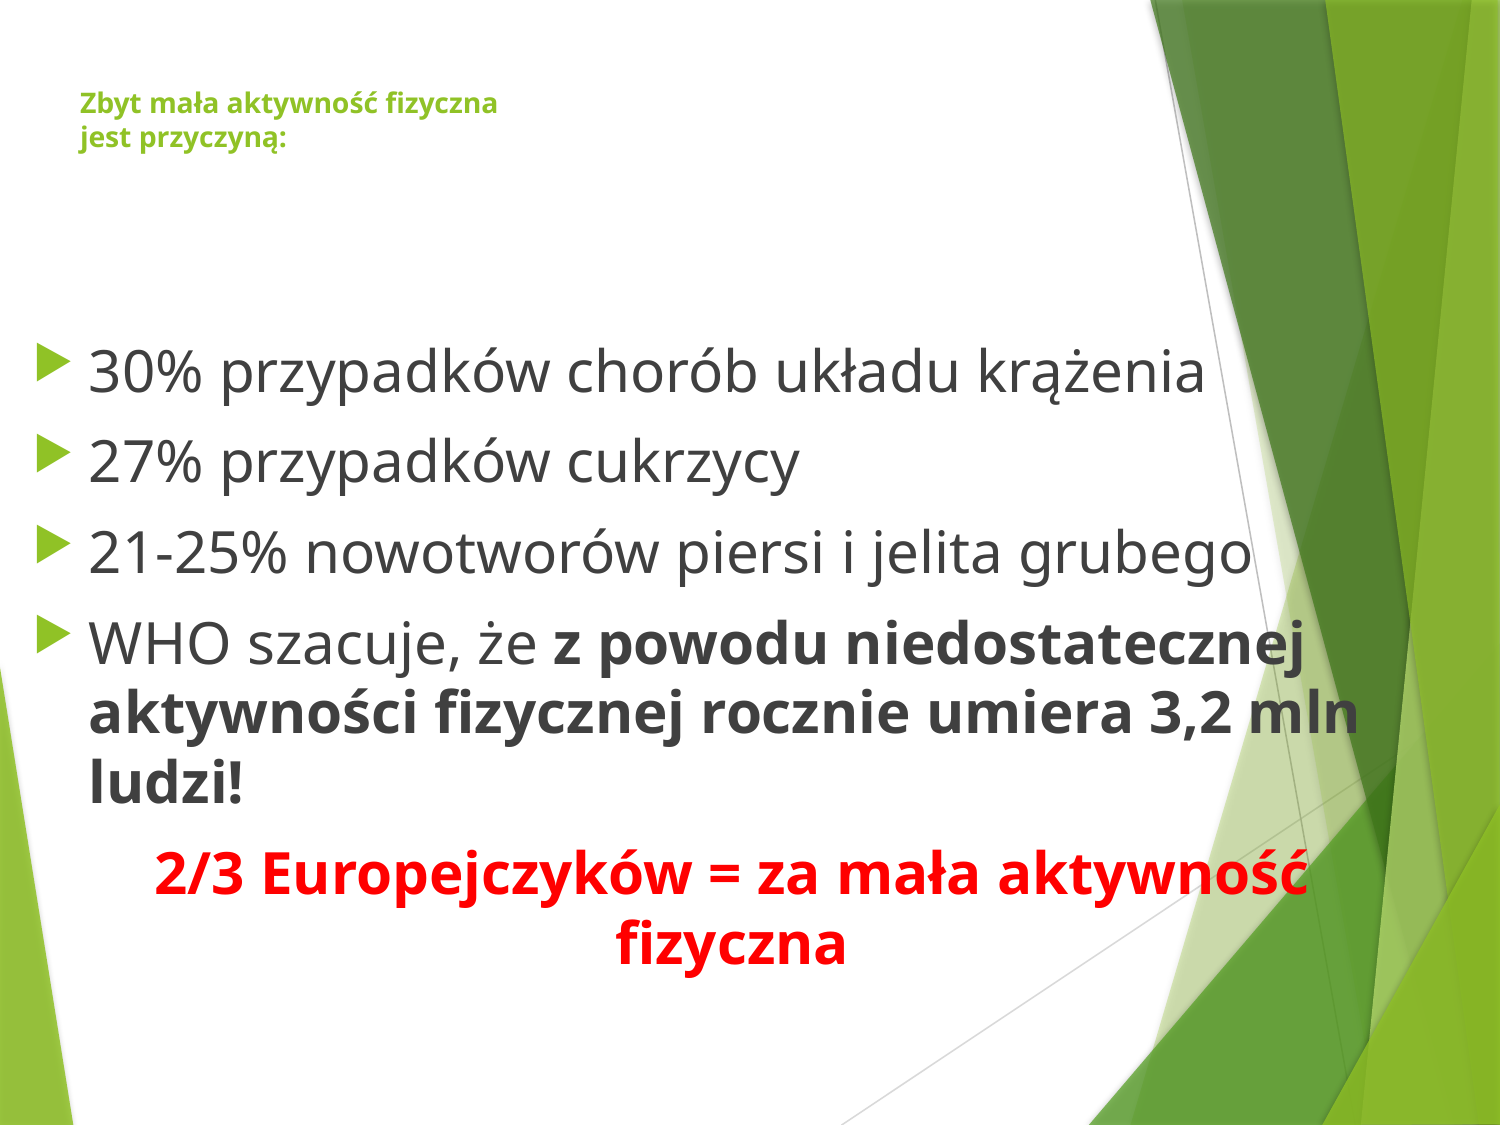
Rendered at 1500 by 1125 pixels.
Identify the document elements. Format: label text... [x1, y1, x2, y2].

title Zbyt mała aktywność fizyczna jest przyczyną: [64, 78, 1415, 194]
list 30% przypadków chorób układu krążenia 27% przypadków cukrzycy 21-25% nowotworów piersi i jelita grubego WHO szacuje, że z powodu niedostatecznej aktywności fizycznej rocznie umiera 3,2 mln ludzi! 2/3 Europejczyków = za mała aktywność fizyczna [17, 326, 1447, 1125]
